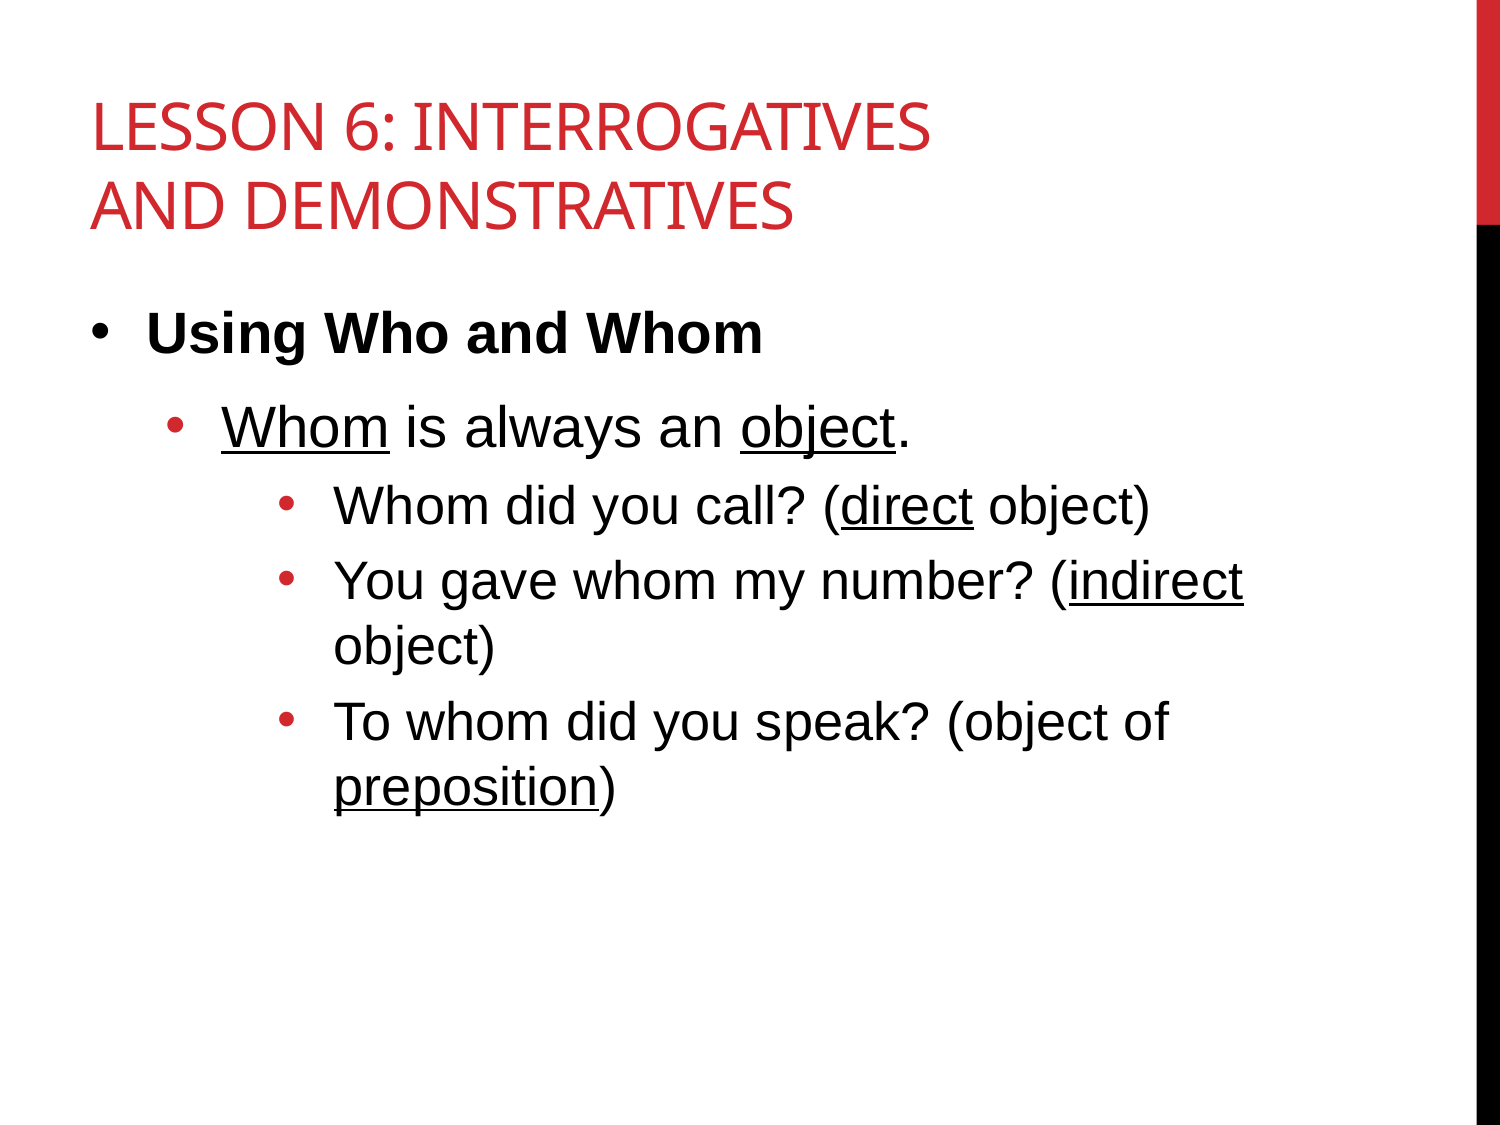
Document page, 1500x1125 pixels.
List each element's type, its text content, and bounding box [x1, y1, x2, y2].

list Using Who and Whom Whom is always an object. Whom did you call? (direct object) You gave whom my number? (indirect object) To whom did you speak? (object of preposition) [75, 287, 1325, 1005]
title Lesson 6: Interrogatives and Demonstratives [75, 25, 1025, 250]
